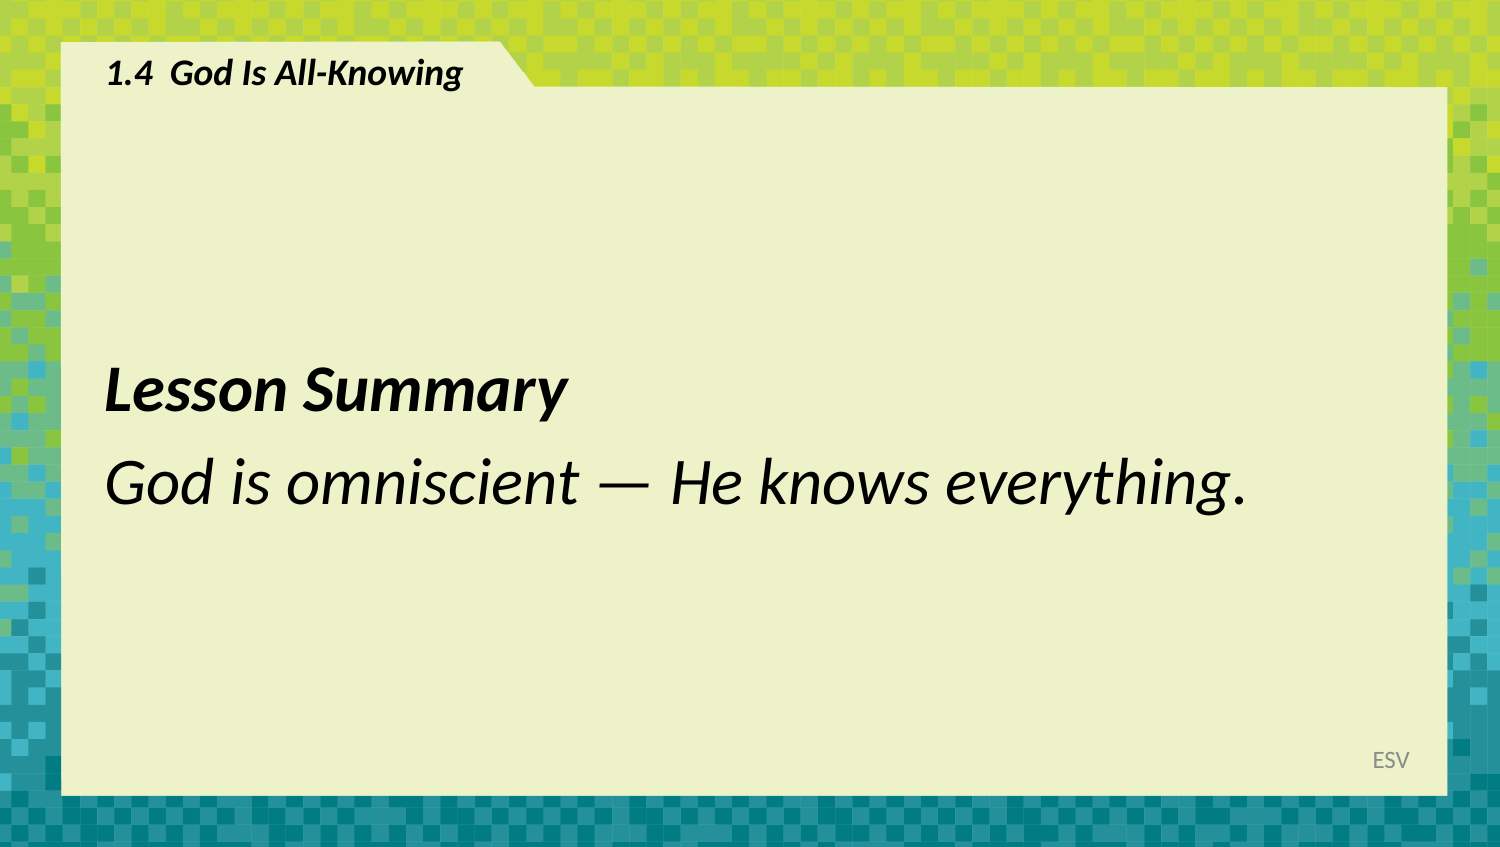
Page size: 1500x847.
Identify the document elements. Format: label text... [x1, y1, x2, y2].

list Lesson Summary God is omniscient — He knows everything. [89, 141, 1403, 722]
footer ESV [950, 736, 1425, 782]
picture [0, 0, 1500, 847]
title 1.4 God Is All-Knowing [89, 33, 1420, 108]
